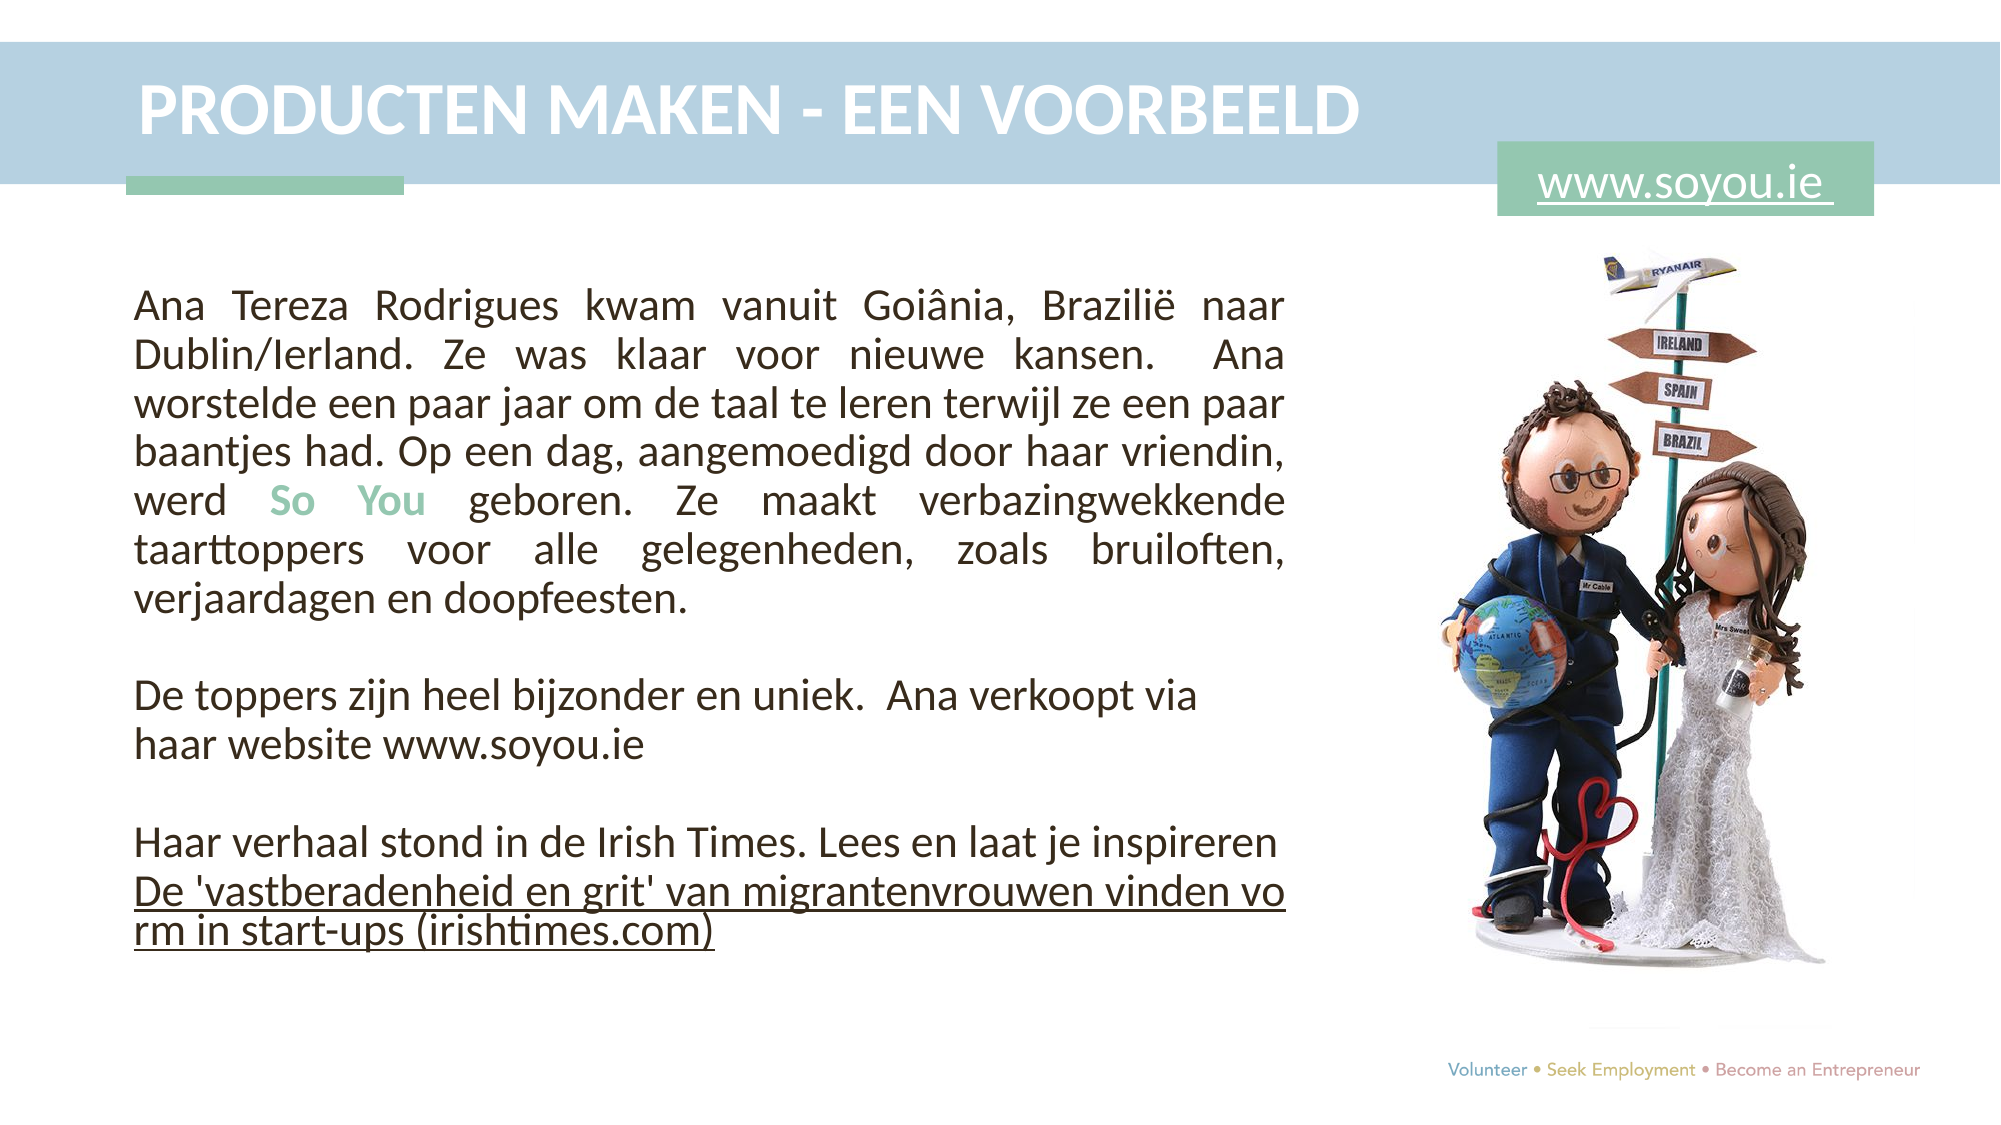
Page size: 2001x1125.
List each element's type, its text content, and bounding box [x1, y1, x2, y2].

picture [1418, 1046, 1971, 1103]
text_box www.soyou.ie [1497, 141, 1875, 216]
list PRODUCTEN MAKEN - EEN VOORBEELD [123, 51, 1913, 170]
list Ana Tereza Rodrigues kwam vanuit Goiânia, Brazilië naar Dublin/Ierland. Ze was klaar voor nieuwe kansen. Ana worstelde een paar jaar om de taal te leren terwijl ze een paar baantjes had. Op een dag, aangemoedigd door haar vriendin, werd So You geboren. Ze maakt verbazingwekkende taarttoppers voor alle gelegenheden, zoals bruiloften, verjaardagen en doopfeesten. De toppers zijn heel bijzonder en uniek. Ana verkoopt via haar website www.soyou.ie Haar verhaal stond in de Irish Times. Lees en laat je inspireren De 'vastberadenheid en grit' van migrantenvrouwen vinden vorm in start-ups (irishtimes.com) [118, 273, 1302, 1040]
picture [1346, 221, 1915, 1029]
